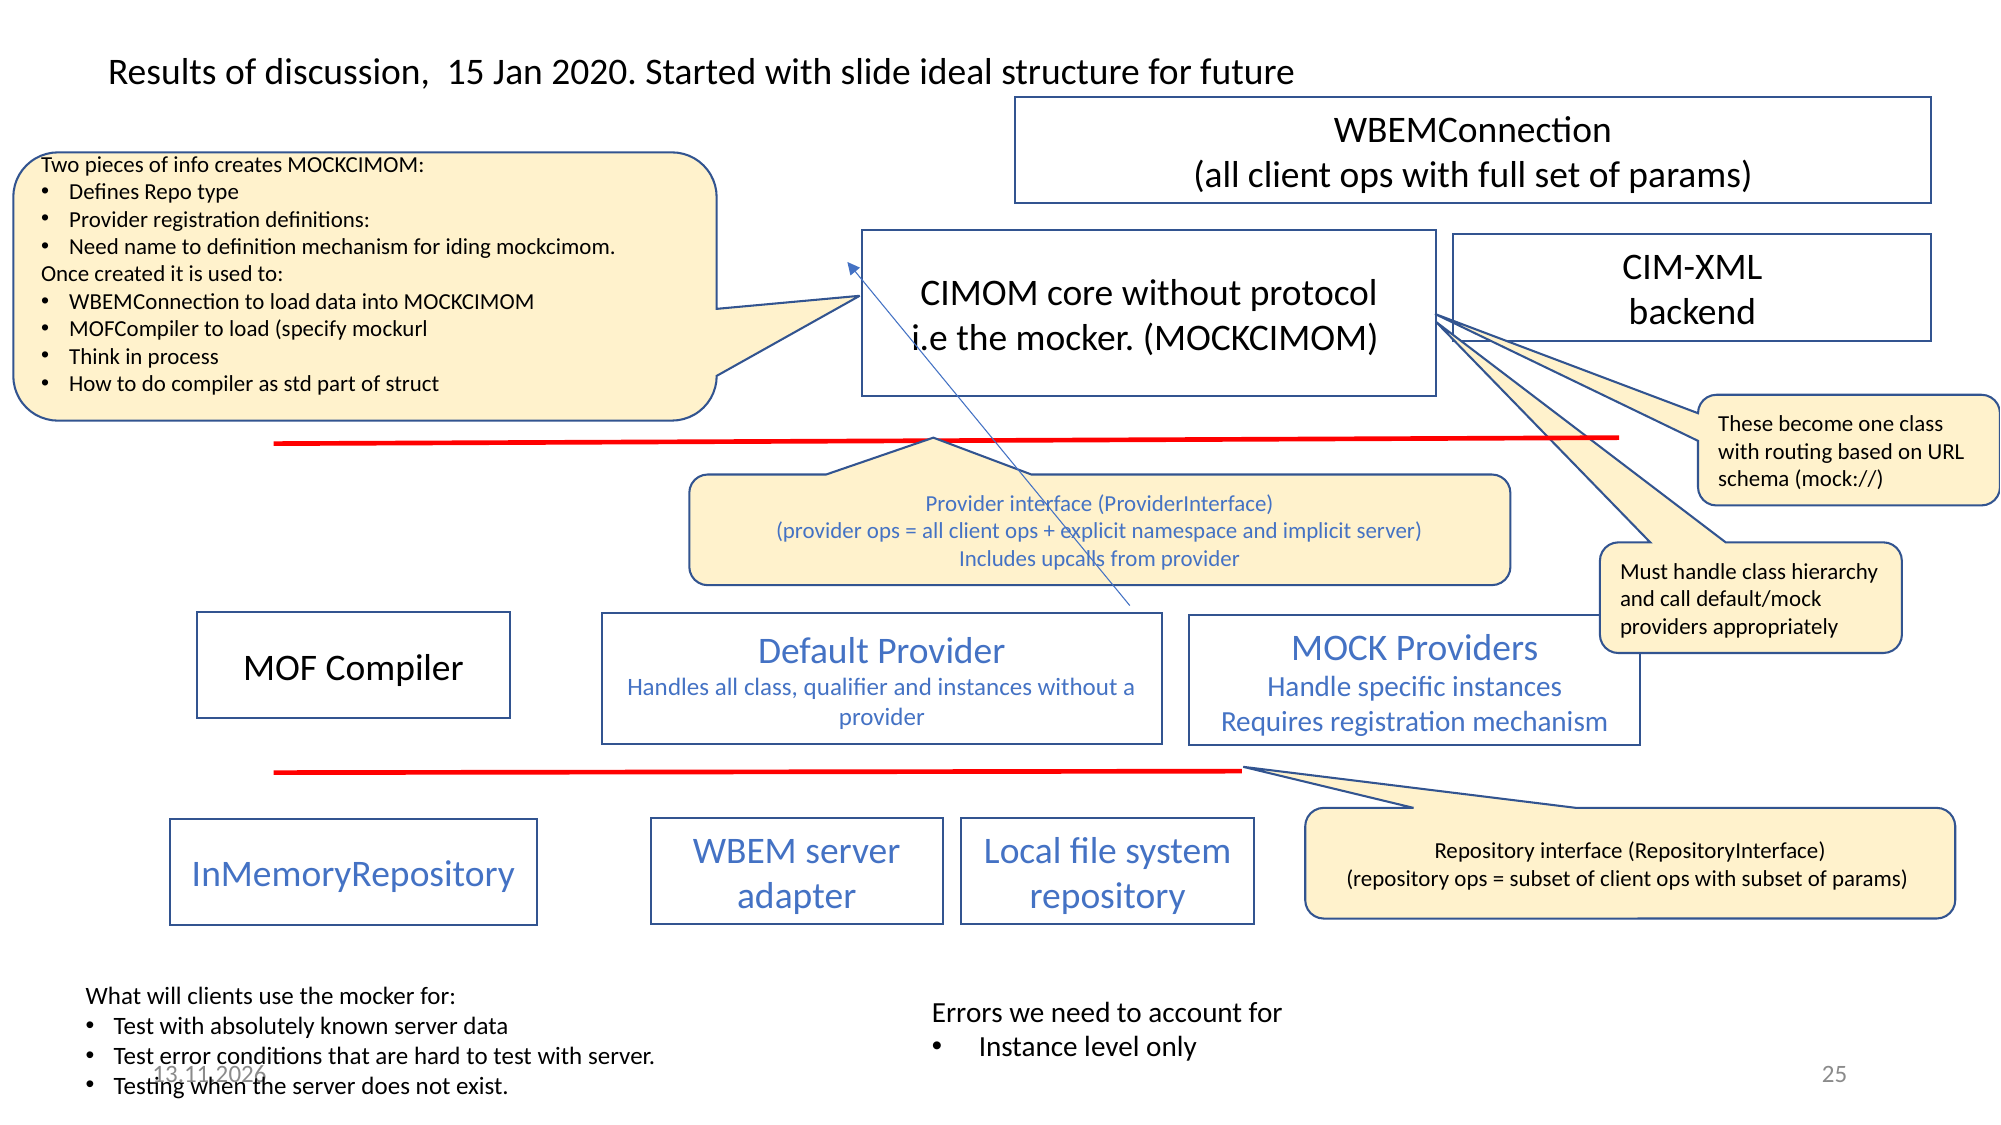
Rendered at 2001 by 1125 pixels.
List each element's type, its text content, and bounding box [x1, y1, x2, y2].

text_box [847, 261, 1130, 606]
text_box Local file system repository [960, 817, 1255, 925]
text_box Provider interface (ProviderInterface) (provider ops = all client ops + explicit namespace and implicit server) Includes upcalls from provider [688, 466, 847, 587]
text_box Two pieces of info creates MOCKCIMOM: Defines Repo type Provider registration definitions: Need name to definition mechanism for iding mockcimom. Once created it is used to: WBEMConnection to load data into MOCKCIMOM MOFCompiler to load (specify mockurl Think in process How to do compiler as std part of struct [12, 151, 847, 422]
text_box Must handle class hierarchy and call default/mock providers appropriately [1435, 321, 1587, 435]
text_box InMemoryRepository [169, 818, 538, 926]
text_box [1130, 437, 1620, 444]
text_box CIM-XML backend [1452, 233, 1932, 342]
text_box Repository interface (RepositoryInterface) (repository ops = subset of client ops with subset of params) [1242, 765, 1957, 920]
text_box Default Provider Handles all class, qualifier and instances without a provider [601, 612, 1163, 745]
text_box MOF Compiler [196, 611, 511, 719]
text_box WBEMConnection (all client ops with full set of params) [1014, 96, 1932, 204]
text_box WBEM server adapter [650, 817, 944, 925]
text_box CIMOM core without protocol i.e the mocker. (MOCKCIMOM) [861, 229, 1437, 397]
text_box Must handle class hierarchy and call default/mock providers appropriately [1553, 444, 1903, 655]
text_box MOCK Providers Handle specific instances Requires registration mechanism [1188, 614, 1641, 746]
slide_number 25 [1412, 1042, 1863, 1103]
text_box Errors we need to account for Instance level only [917, 985, 1299, 1116]
text_box Provider interface (ProviderInterface) (provider ops = all client ops + explicit namespace and implicit server) Includes upcalls from provider [1130, 473, 1512, 587]
text_box These become one class with routing based on URL schema (mock://) [1434, 312, 2000, 507]
text_box Results of discussion, 15 Jan 2020. Started with slide ideal structure for future [93, 39, 1312, 100]
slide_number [137, 1042, 588, 1103]
text_box What will clients use the mocker for: Test with absolutely known server data Test error conditions that are hard to test with server. Testing when the server does not exist. [70, 972, 672, 1107]
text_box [273, 437, 847, 444]
